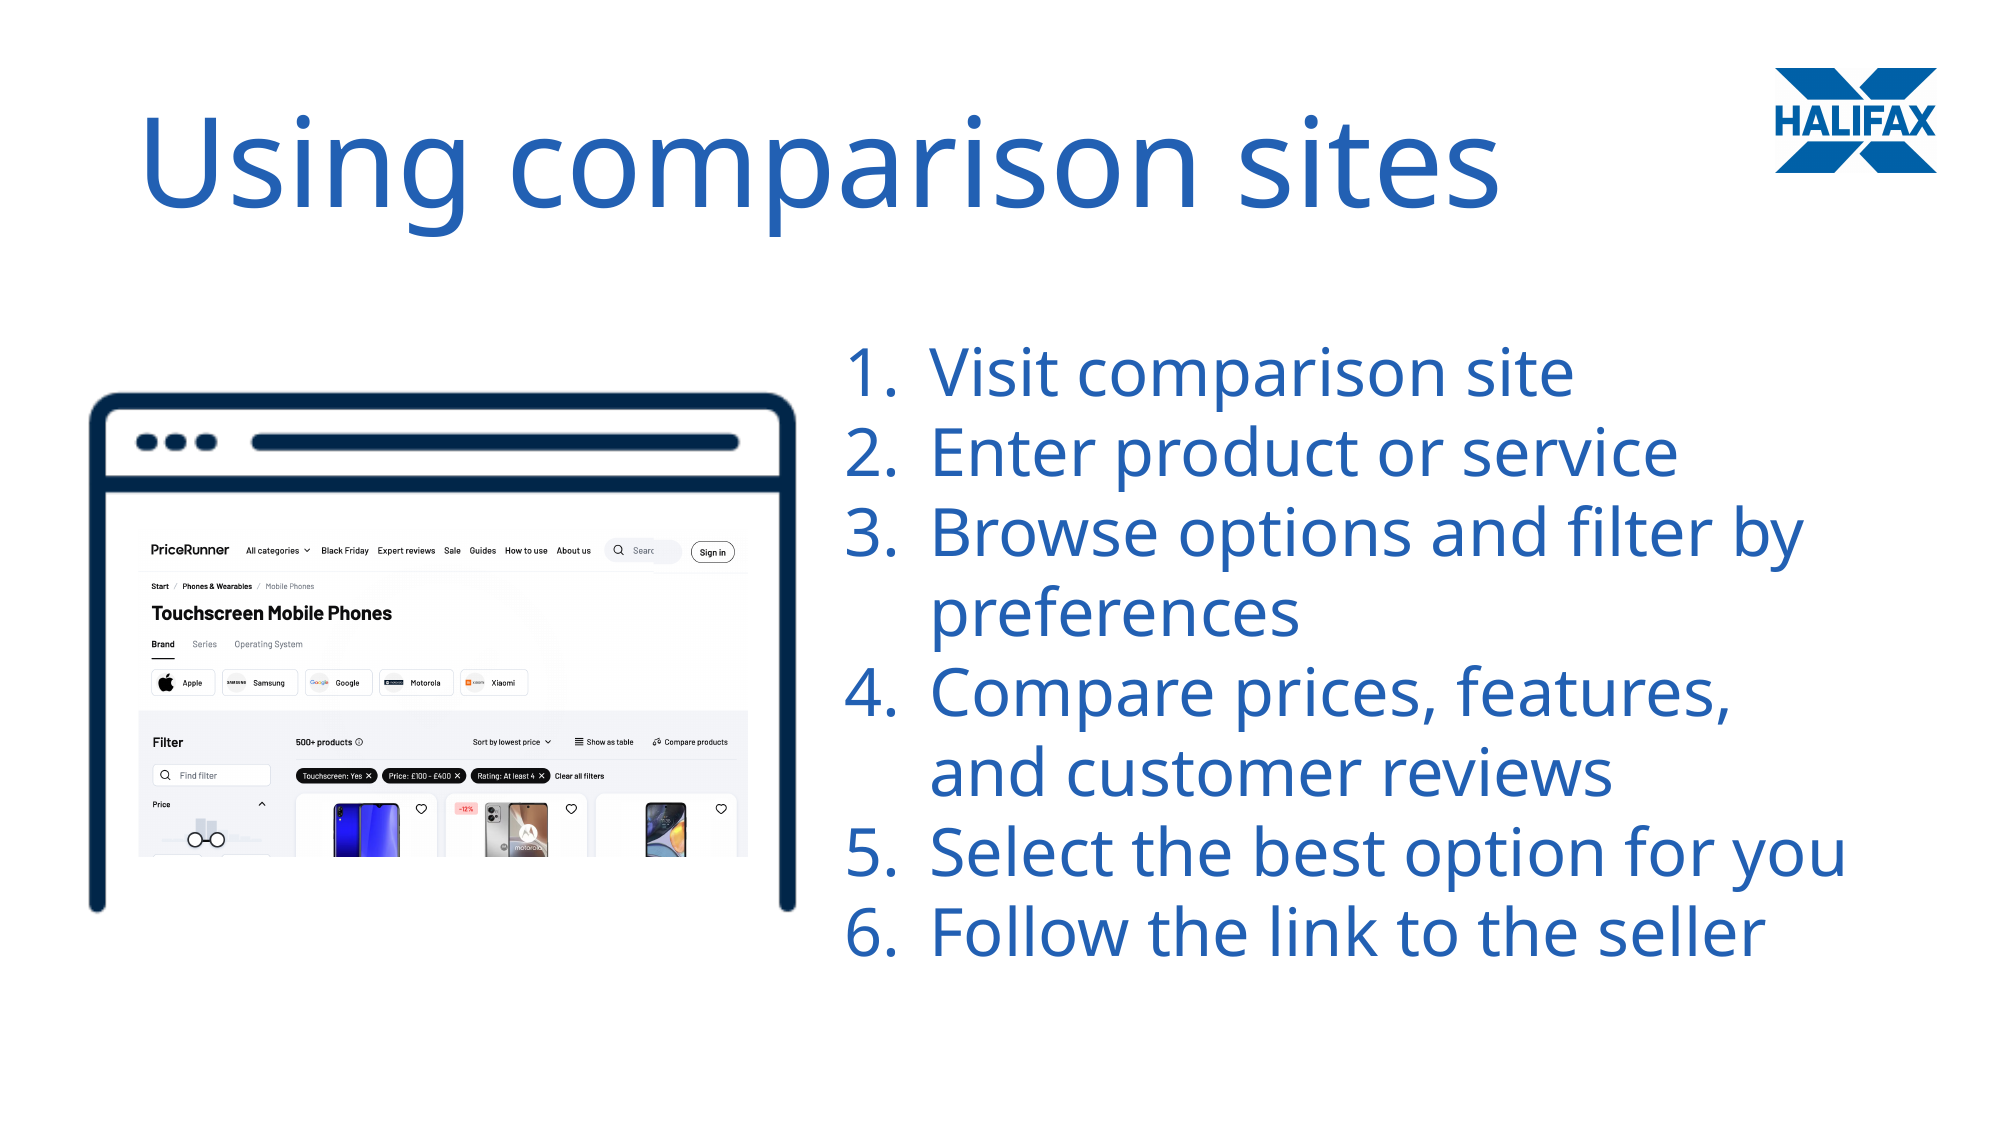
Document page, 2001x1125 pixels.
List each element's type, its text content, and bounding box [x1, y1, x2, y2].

picture [1775, 68, 1937, 173]
list Using comparison sites [121, 75, 1579, 221]
picture [0, 338, 911, 962]
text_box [137, 529, 749, 857]
list Visit comparison site Enter product or service Browse options and filter by preferences Compare prices, features, and customer reviews Select the best option for you Follow the link to the seller [830, 328, 1879, 972]
